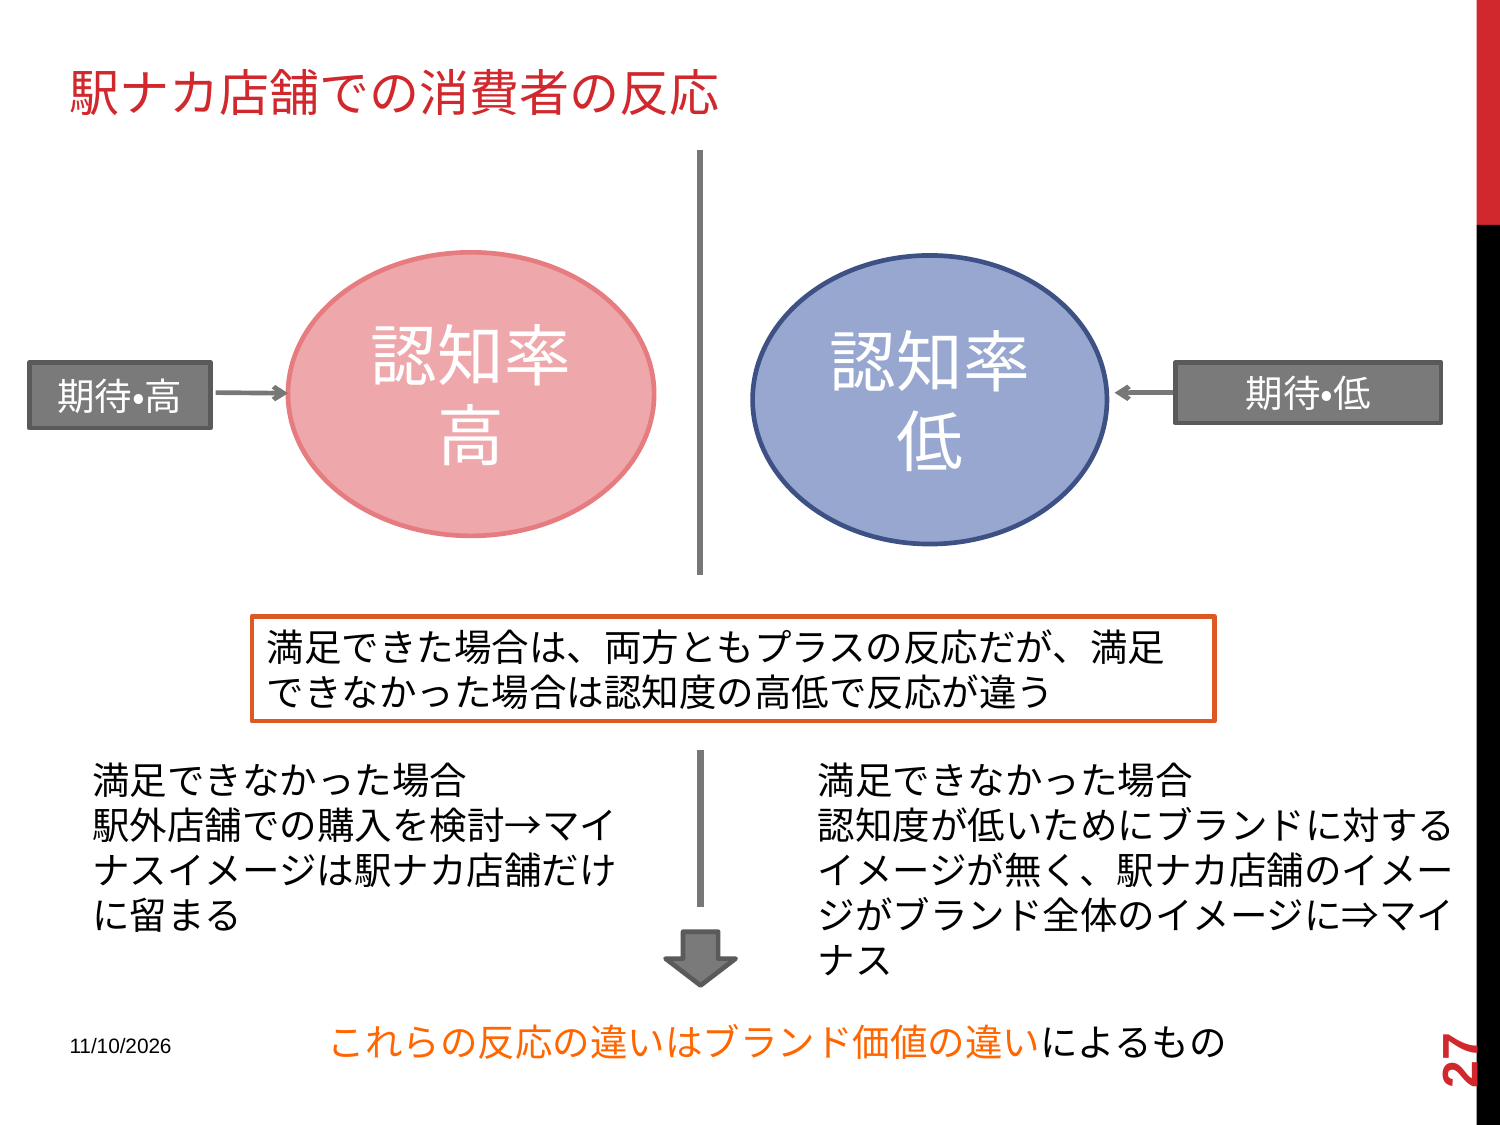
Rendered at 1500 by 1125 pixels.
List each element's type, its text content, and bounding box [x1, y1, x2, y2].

text_box 満足できた場合は、両方ともプラスの反応だが、満足できなかった場合は認知度の高低で反応が違う [250, 614, 1217, 723]
text_box 認知率低 [750, 253, 1110, 547]
text_box 期待・低 [1173, 360, 1443, 425]
text_box 満足できなかった場合 認知度が低いためにブランドに対するイメージが無く、駅ナカ店舗のイメージがブランド全体のイメージに⇒マイナス [802, 749, 1489, 990]
text_box 期待・高 [27, 360, 213, 430]
text_box 満足できなかった場合 駅外店舗での購入を検討→マイナスイメージは駅ナカ店舗だけに留まる [77, 749, 638, 945]
slide_number 27 [1427, 990, 1488, 1104]
text_box これらの反応の違いはブランド価値の違いによるもの [312, 1011, 1258, 1072]
text_box 駅ナカ店舗での消費者の反応 [54, 53, 761, 129]
text_box [663, 929, 738, 988]
text_box 認知率高 [285, 250, 657, 539]
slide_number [54, 1007, 618, 1058]
